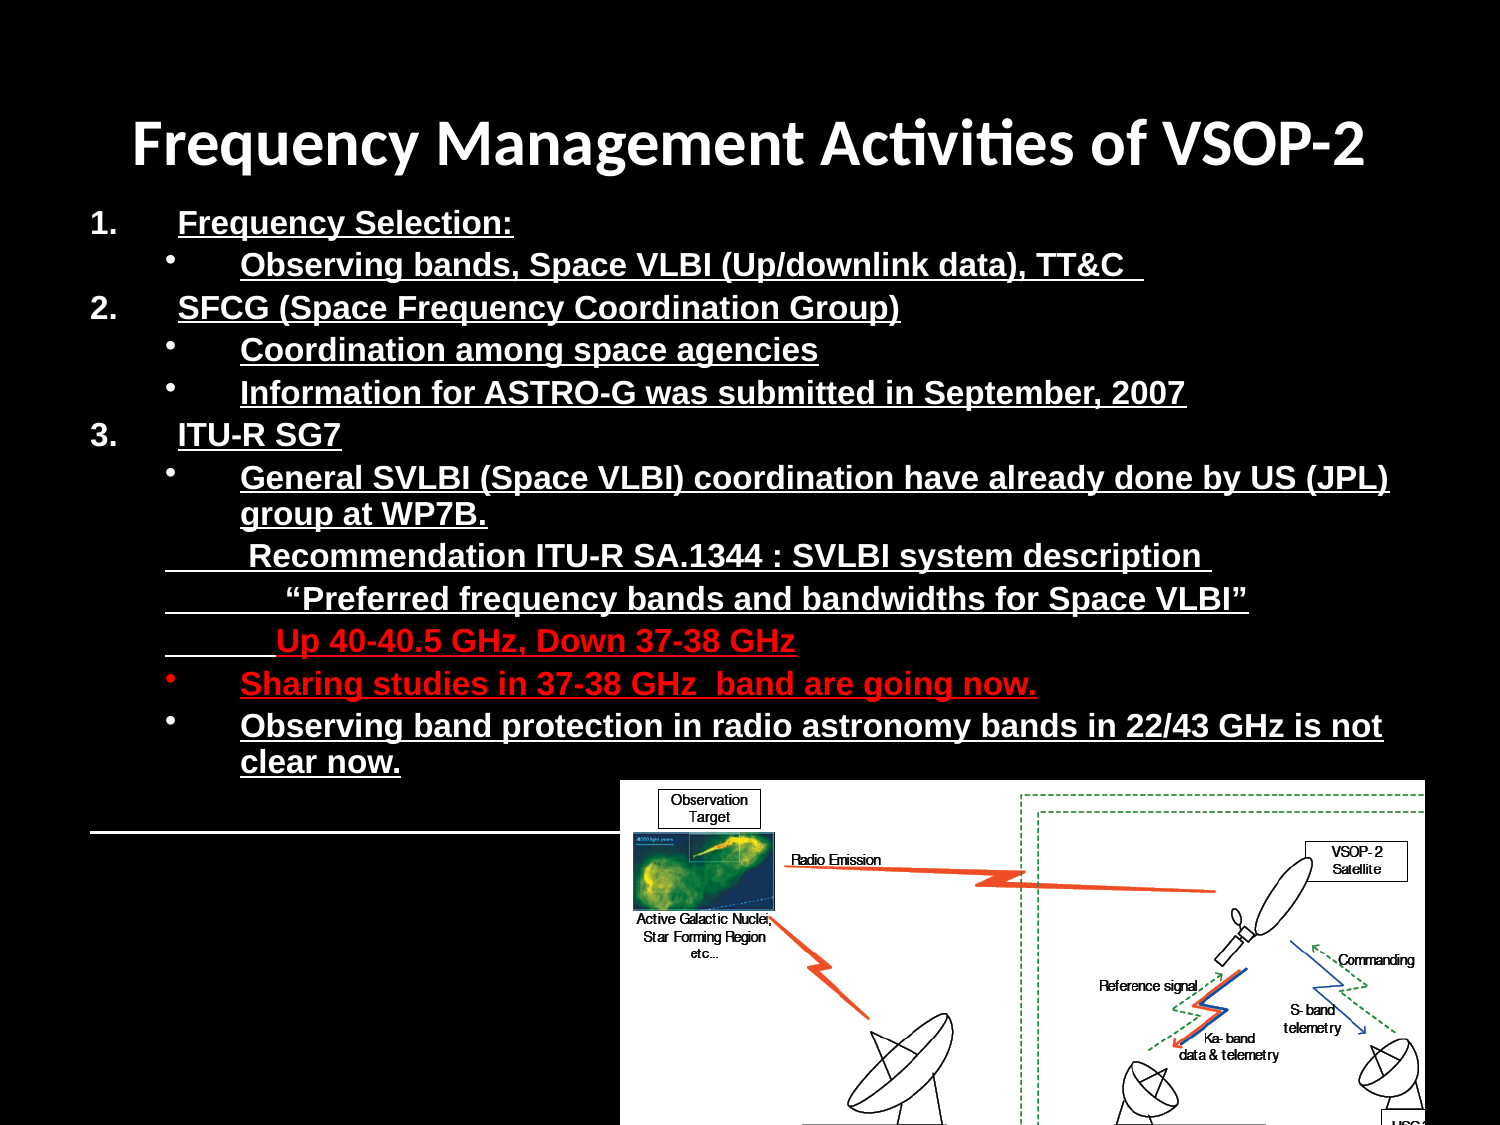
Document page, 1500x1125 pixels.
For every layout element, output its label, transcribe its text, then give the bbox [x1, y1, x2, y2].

list Frequency Selection: Observing bands, Space VLBI (Up/downlink data), TT&C SFCG (Space Frequency Coordination Group) Coordination among space agencies Information for ASTRO-G was submitted in September, 2007 ITU-R SG7 General SVLBI (Space VLBI) coordination have already done by US (JPL) group at WP7B. Recommendation ITU-R SA.1344 : SVLBI system description “Preferred frequency bands and bandwidths for Space VLBI” Up 40-40.5 GHz, Down 37-38 GHz Sharing studies in 37-38 GHz band are going now. Observing band protection in radio astronomy bands in 22/43 GHz is not clear now. [75, 198, 1425, 941]
title Frequency Management Activities of VSOP-2 [75, 45, 1425, 198]
picture [619, 780, 1426, 1125]
